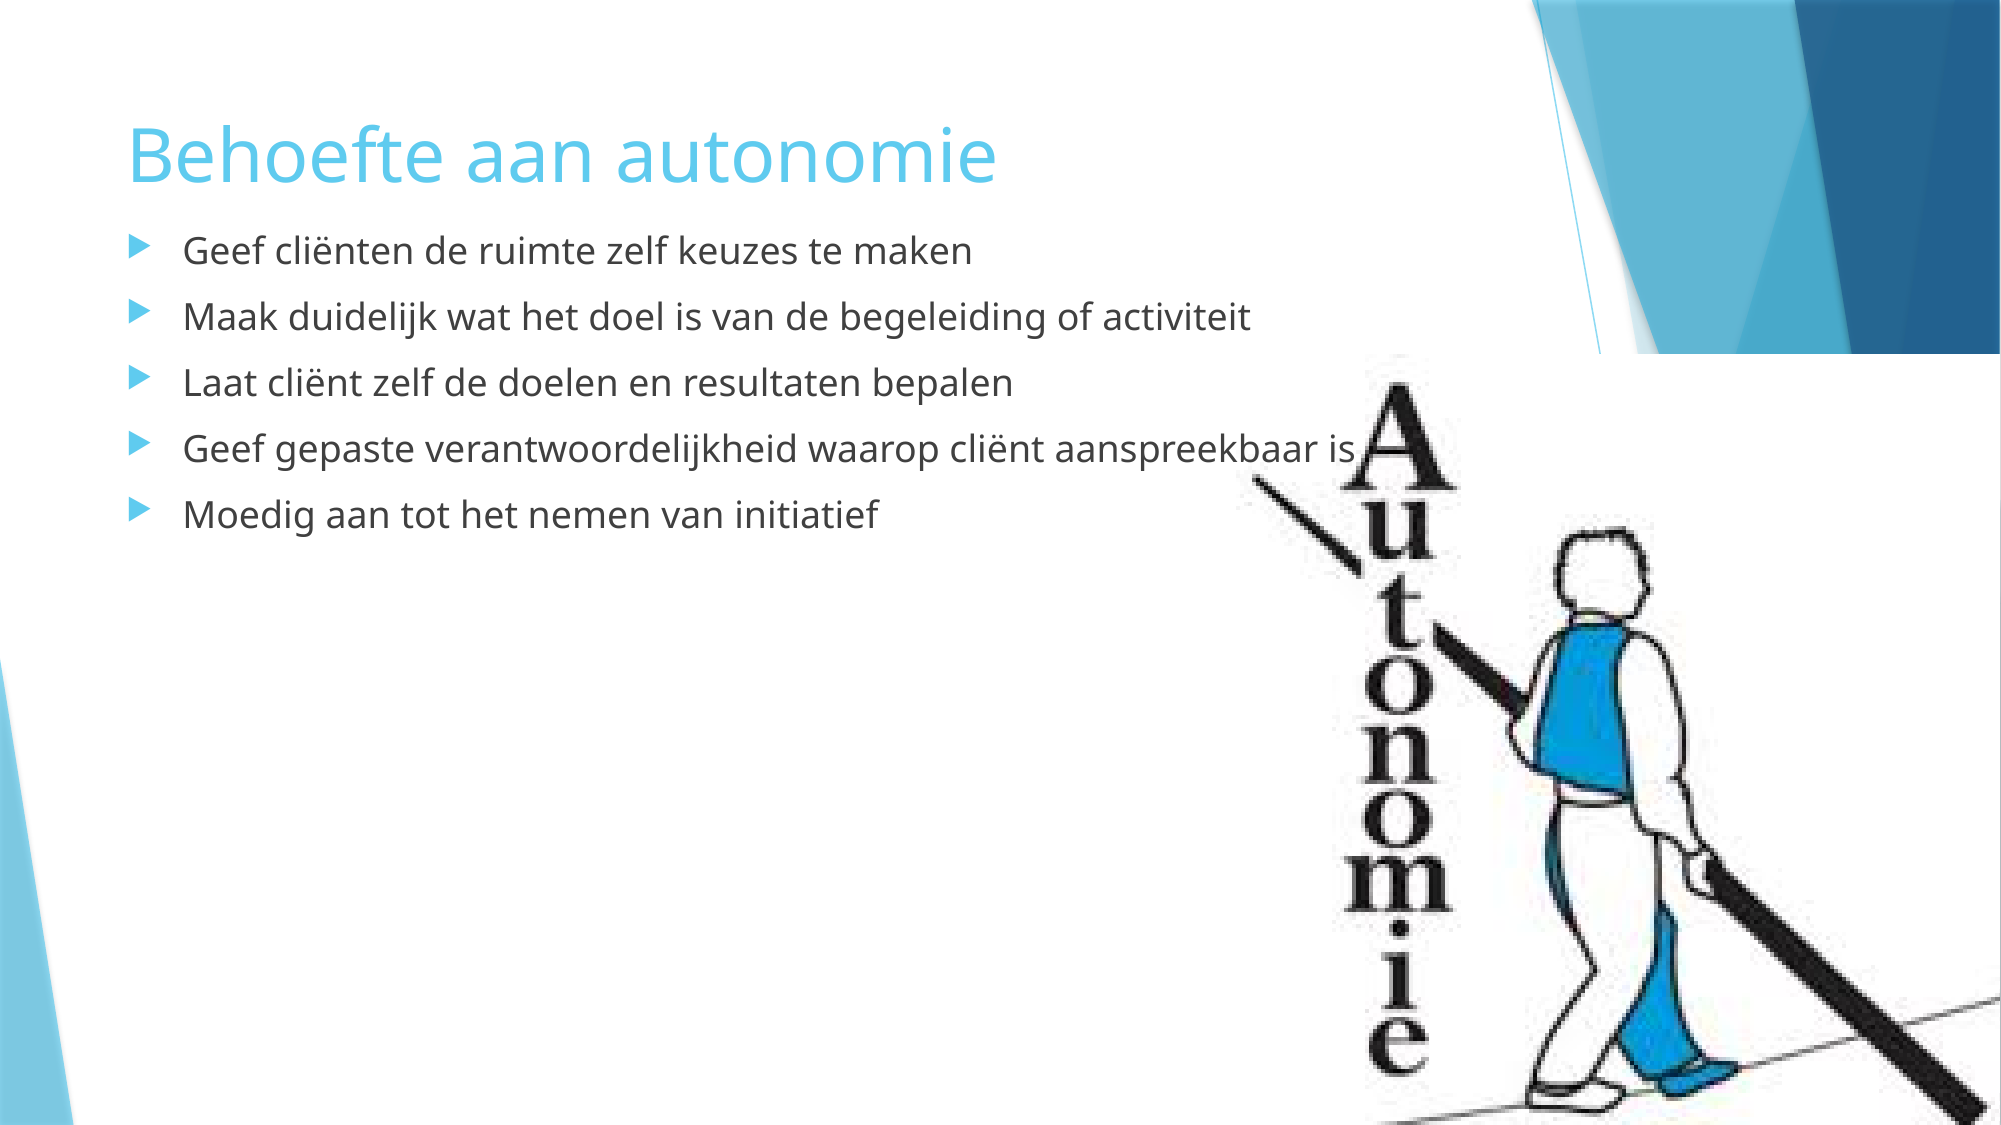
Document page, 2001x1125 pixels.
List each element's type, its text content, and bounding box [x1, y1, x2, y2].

picture [1107, 353, 2000, 1125]
list Geef cliënten de ruimte zelf keuzes te maken Maak duidelijk wat het doel is van de begeleiding of activiteit Laat cliënt zelf de doelen en resultaten bepalen Geef gepaste verantwoordelijkheid waarop cliënt aanspreekbaar is Moedig aan tot het nemen van initiatief [111, 219, 1522, 857]
title Behoefte aan autonomie [111, 99, 1522, 219]
